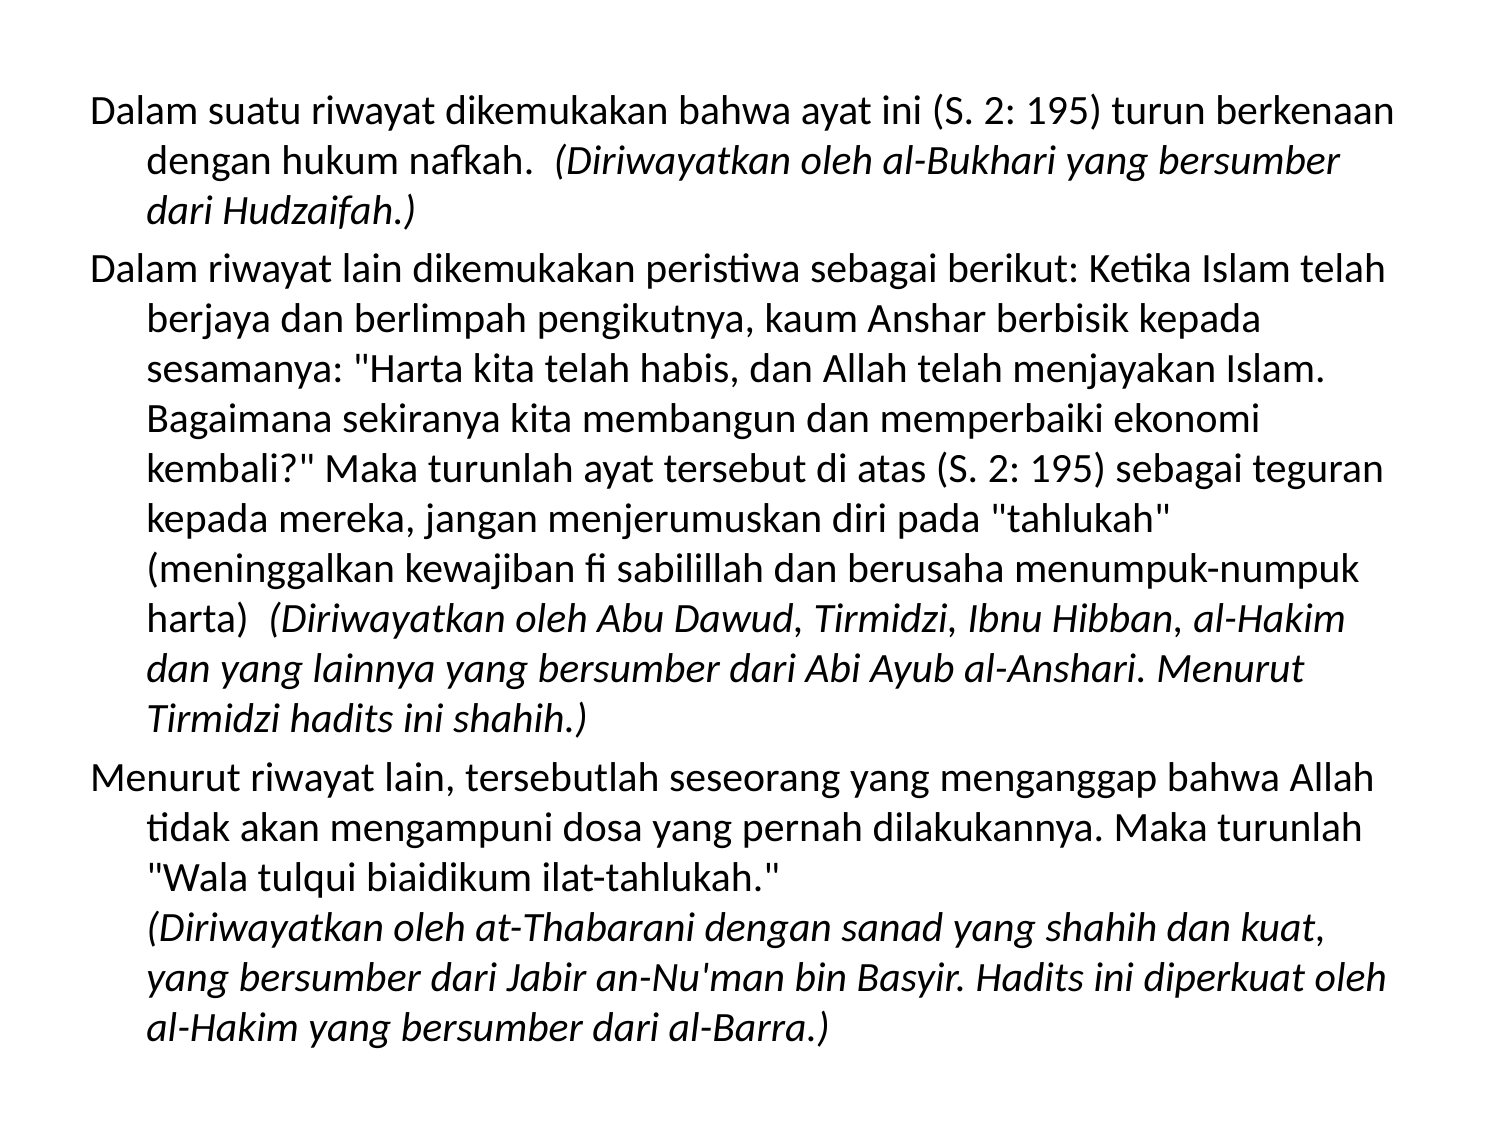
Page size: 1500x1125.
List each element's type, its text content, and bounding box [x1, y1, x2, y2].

list Dalam suatu riwayat dikemukakan bahwa ayat ini (S. 2: 195) turun berkenaan dengan hukum nafkah. (Diriwayatkan oleh al-Bukhari yang bersumber dari Hudzaifah.) Dalam riwayat lain dikemukakan peristiwa sebagai berikut: Ketika Islam telah berjaya dan berlimpah pengikutnya, kaum Anshar berbisik kepada sesamanya: "Harta kita telah habis, dan Allah telah menjayakan Islam. Bagaimana sekiranya kita membangun dan memperbaiki ekonomi kembali?" Maka turunlah ayat tersebut di atas (S. 2: 195) sebagai teguran kepada mereka, jangan menjerumuskan diri pada "tahlukah" (meninggalkan kewajiban fi sabilillah dan berusaha menumpuk-numpuk harta) (Diriwayatkan oleh Abu Dawud, Tirmidzi, Ibnu Hibban, al-Hakim dan yang lainnya yang bersumber dari Abi Ayub al-Anshari. Menurut Tirmidzi hadits ini shahih.) Menurut riwayat lain, tersebutlah seseorang yang menganggap bahwa Allah tidak akan mengampuni dosa yang pernah dilakukannya. Maka turunlah "Wala tulqui biaidikum ilat-tahlukah." (Diriwayatkan oleh at-Thabarani dengan sanad yang shahih dan kuat, yang bersumber dari Jabir an-Nu'man bin Basyir. Hadits ini diperkuat oleh al-Hakim yang bersumber dari al-Barra.) [75, 75, 1425, 1088]
